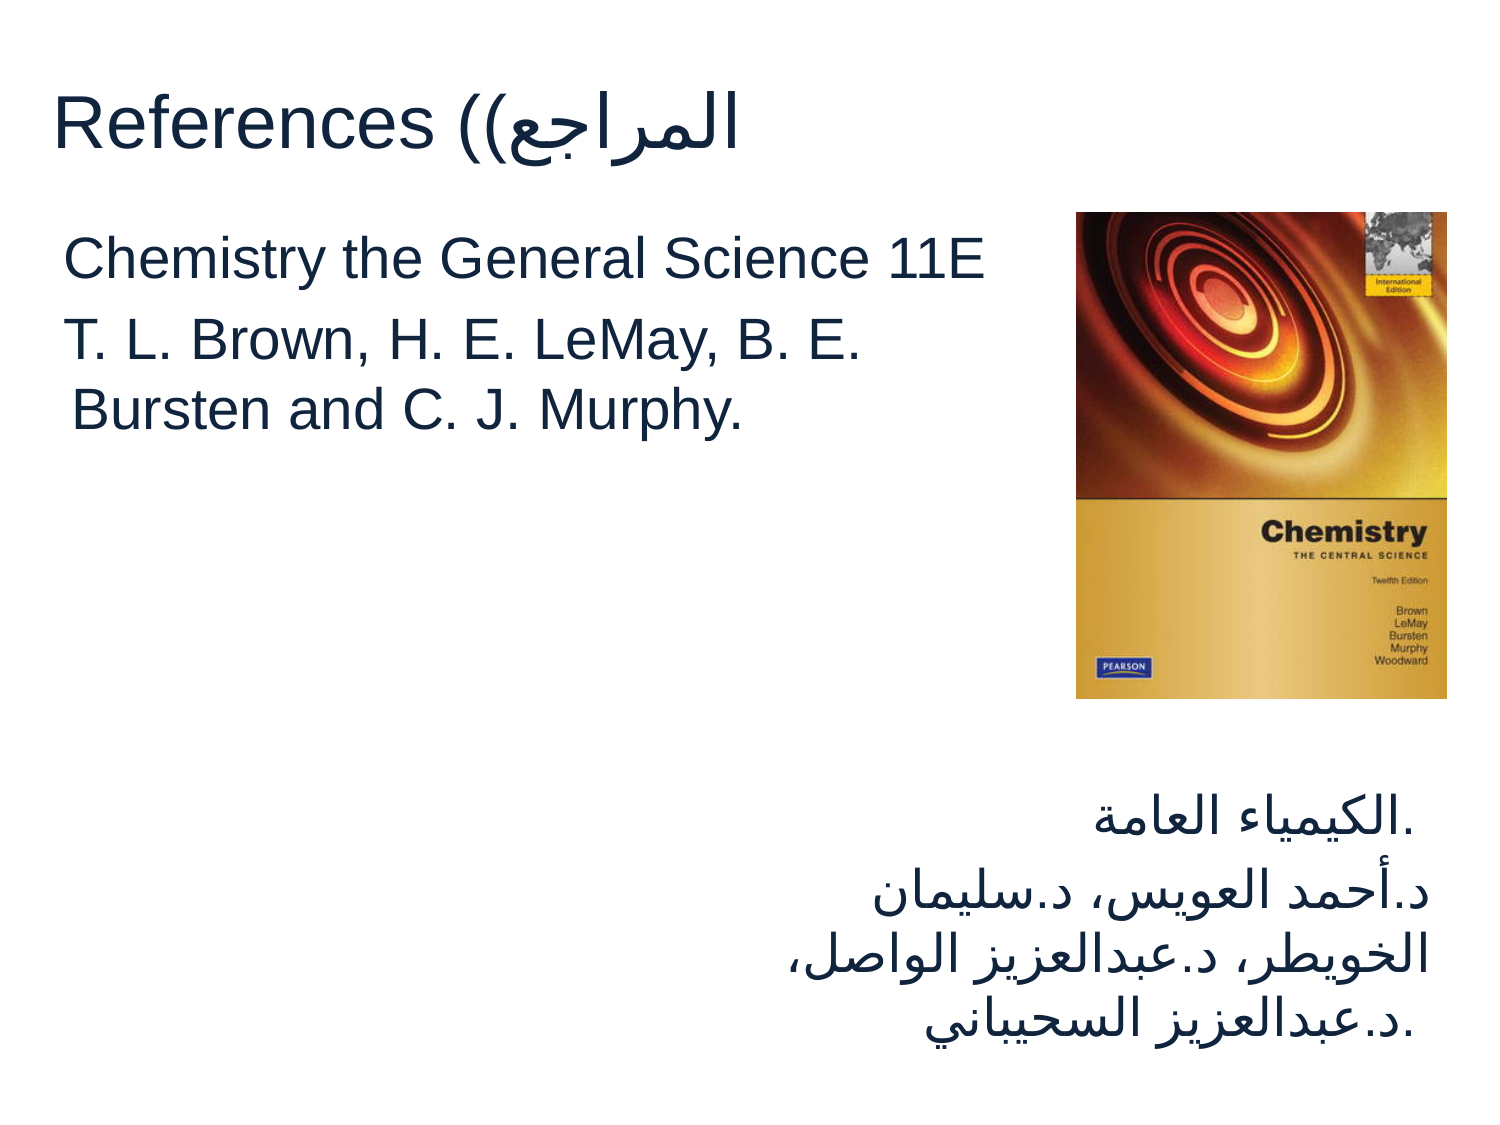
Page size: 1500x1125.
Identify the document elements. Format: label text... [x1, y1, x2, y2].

title References ((المراجع [37, 24, 1388, 213]
list الكيمياء العامة. د.أحمد العويس، د.سليمان الخويطر، د.عبدالعزيز الواصل، د.عبدالعزيز السحيباني. [712, 709, 1447, 1085]
picture [1076, 212, 1447, 699]
list Chemistry the General Science 11E T. L. Brown, H. E. LeMay, B. E. Bursten and C. J. Murphy. [0, 212, 1050, 525]
